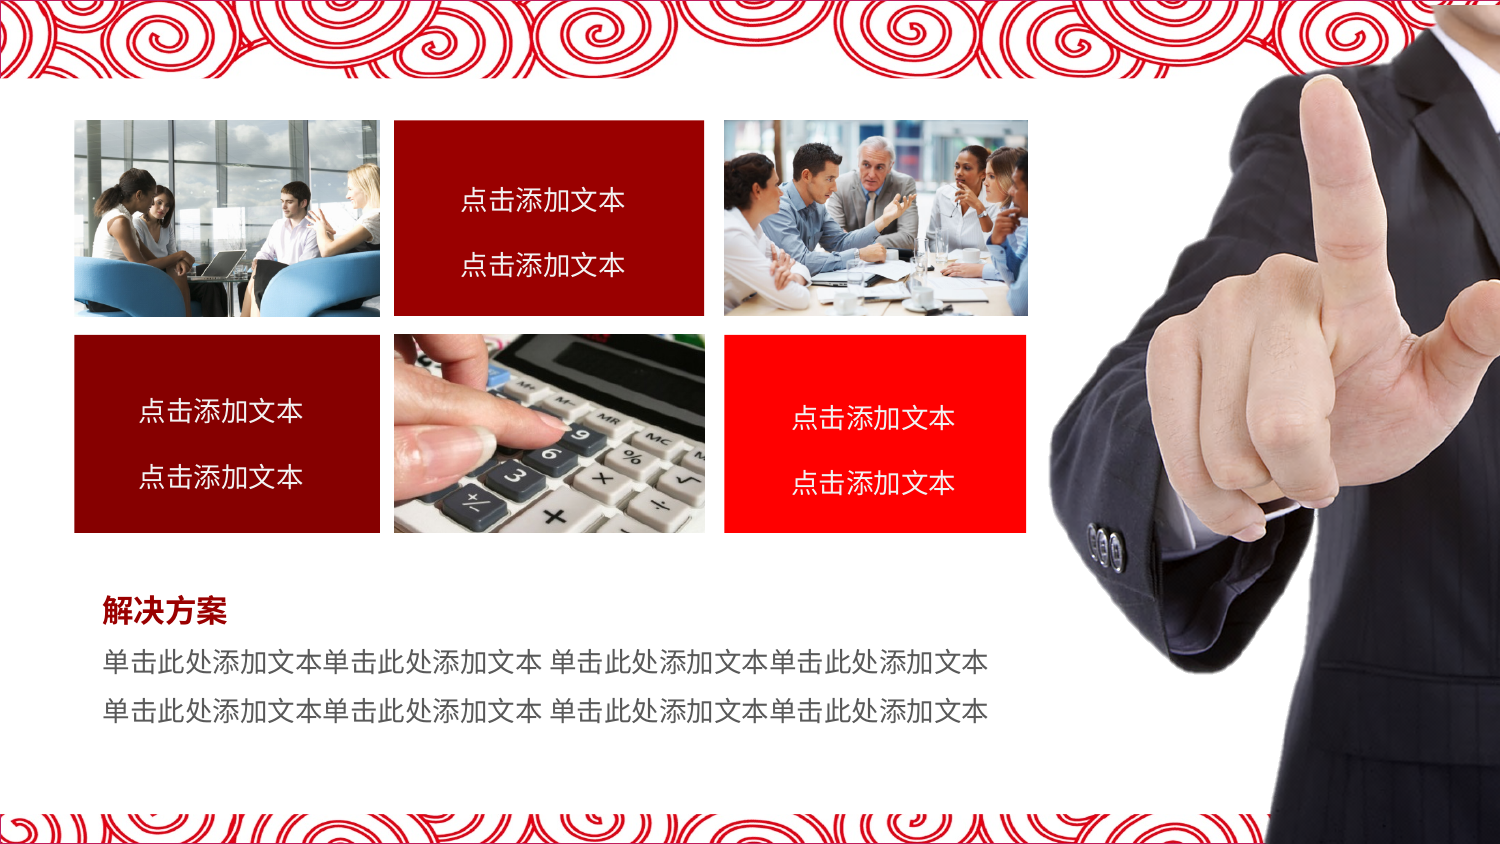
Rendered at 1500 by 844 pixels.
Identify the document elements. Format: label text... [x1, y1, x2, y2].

text_box 解决方案 单击此处添加文本单击此处添加文本 单击此处添加文本单击此处添加文本 单击此处添加文本单击此处添加文本 单击此处添加文本单击此处添加文本 [87, 564, 1027, 735]
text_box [724, 334, 1027, 534]
picture [394, 334, 705, 534]
picture [74, 120, 380, 317]
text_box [74, 334, 380, 534]
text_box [394, 120, 705, 316]
picture [1, 1, 1500, 844]
